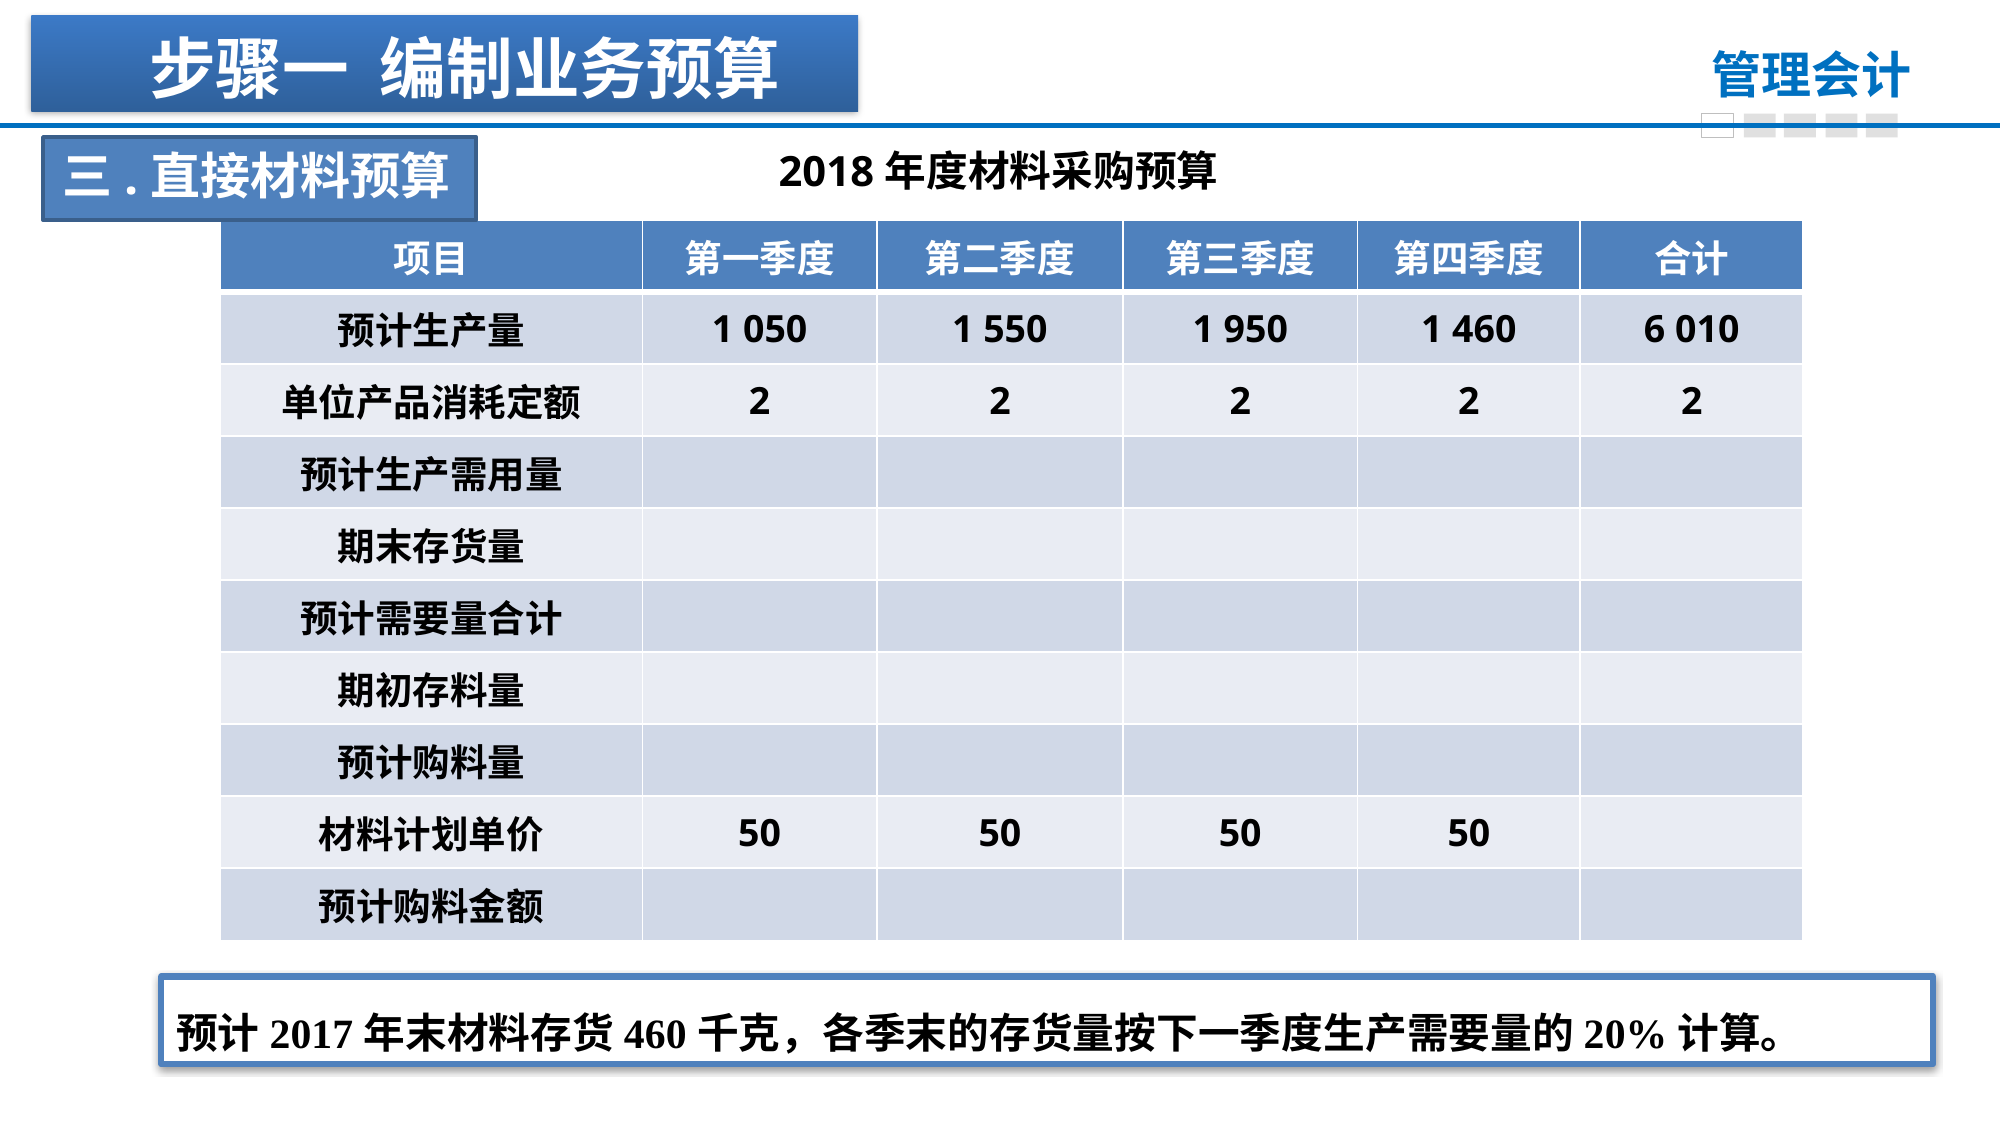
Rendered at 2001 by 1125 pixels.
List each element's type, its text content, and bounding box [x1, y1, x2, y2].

table_cell [878, 509, 1122, 579]
table_cell [643, 869, 876, 940]
table_cell [1581, 509, 1802, 579]
table_cell [643, 581, 876, 651]
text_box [31, 14, 859, 117]
table_cell 2 [1358, 365, 1579, 435]
table_cell [878, 581, 1122, 651]
text_box 预计2017年末材料存货460千克，各季末的存货量按下一季度生产需要量的20%计算。 [158, 973, 1936, 1067]
table_cell 2 [1124, 365, 1357, 435]
table_cell [643, 437, 876, 507]
table_header 第三季度 [1124, 221, 1357, 289]
table_header 第四季度 [1358, 221, 1579, 289]
table_cell 材料计划单价 [221, 797, 642, 867]
table_cell 1 460 [1358, 295, 1579, 363]
table_cell [1124, 869, 1357, 940]
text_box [42, 136, 477, 221]
table_cell [1358, 437, 1579, 507]
table_cell [1581, 581, 1802, 651]
table_cell 预计生产量 [221, 295, 642, 363]
table_cell 预计购料金额 [221, 869, 642, 940]
table_cell 50 [1124, 797, 1357, 867]
table_cell [1124, 437, 1357, 507]
table_cell 预计需要量合计 [221, 581, 642, 651]
table_cell 50 [1358, 797, 1579, 867]
table_cell 1 050 [643, 295, 876, 363]
table_cell 1 950 [1124, 295, 1357, 363]
table_cell 单位产品消耗定额 [221, 365, 642, 435]
table_cell [1358, 869, 1579, 940]
table_cell 2 [643, 365, 876, 435]
table_cell [1581, 653, 1802, 723]
table_cell [878, 653, 1122, 723]
table_header 合计 [1581, 221, 1802, 289]
table_cell [1124, 509, 1357, 579]
table_cell [1581, 437, 1802, 507]
table_cell [1358, 581, 1579, 651]
table_cell [1581, 869, 1802, 940]
table_cell [1124, 653, 1357, 723]
table_header 第一季度 [643, 221, 876, 289]
text_box 2018年度材料采购预算 [763, 137, 1308, 202]
table_cell 2 [878, 365, 1122, 435]
table_cell [1358, 725, 1579, 795]
table_cell [643, 653, 876, 723]
table_cell [878, 437, 1122, 507]
table_cell [1358, 509, 1579, 579]
table_cell [1581, 725, 1802, 795]
table_cell [643, 509, 876, 579]
table_cell 1 550 [878, 295, 1122, 363]
table_cell 期末存货量 [221, 509, 642, 579]
table_cell [1124, 725, 1357, 795]
table_cell 50 [878, 797, 1122, 867]
table_cell [1581, 797, 1802, 867]
table_cell [1358, 653, 1579, 723]
table_cell 6 010 [1581, 295, 1802, 363]
table_cell [643, 725, 876, 795]
table_cell 期初存料量 [221, 653, 642, 723]
table_cell 预计生产需用量 [221, 437, 642, 507]
table_cell [878, 869, 1122, 940]
table_cell [878, 725, 1122, 795]
table_cell 预计购料量 [221, 725, 642, 795]
table_cell 50 [643, 797, 876, 867]
table_cell 2 [1581, 365, 1802, 435]
table_header 项目 [221, 221, 642, 289]
table_header 第二季度 [878, 221, 1122, 289]
table_cell [1124, 581, 1357, 651]
